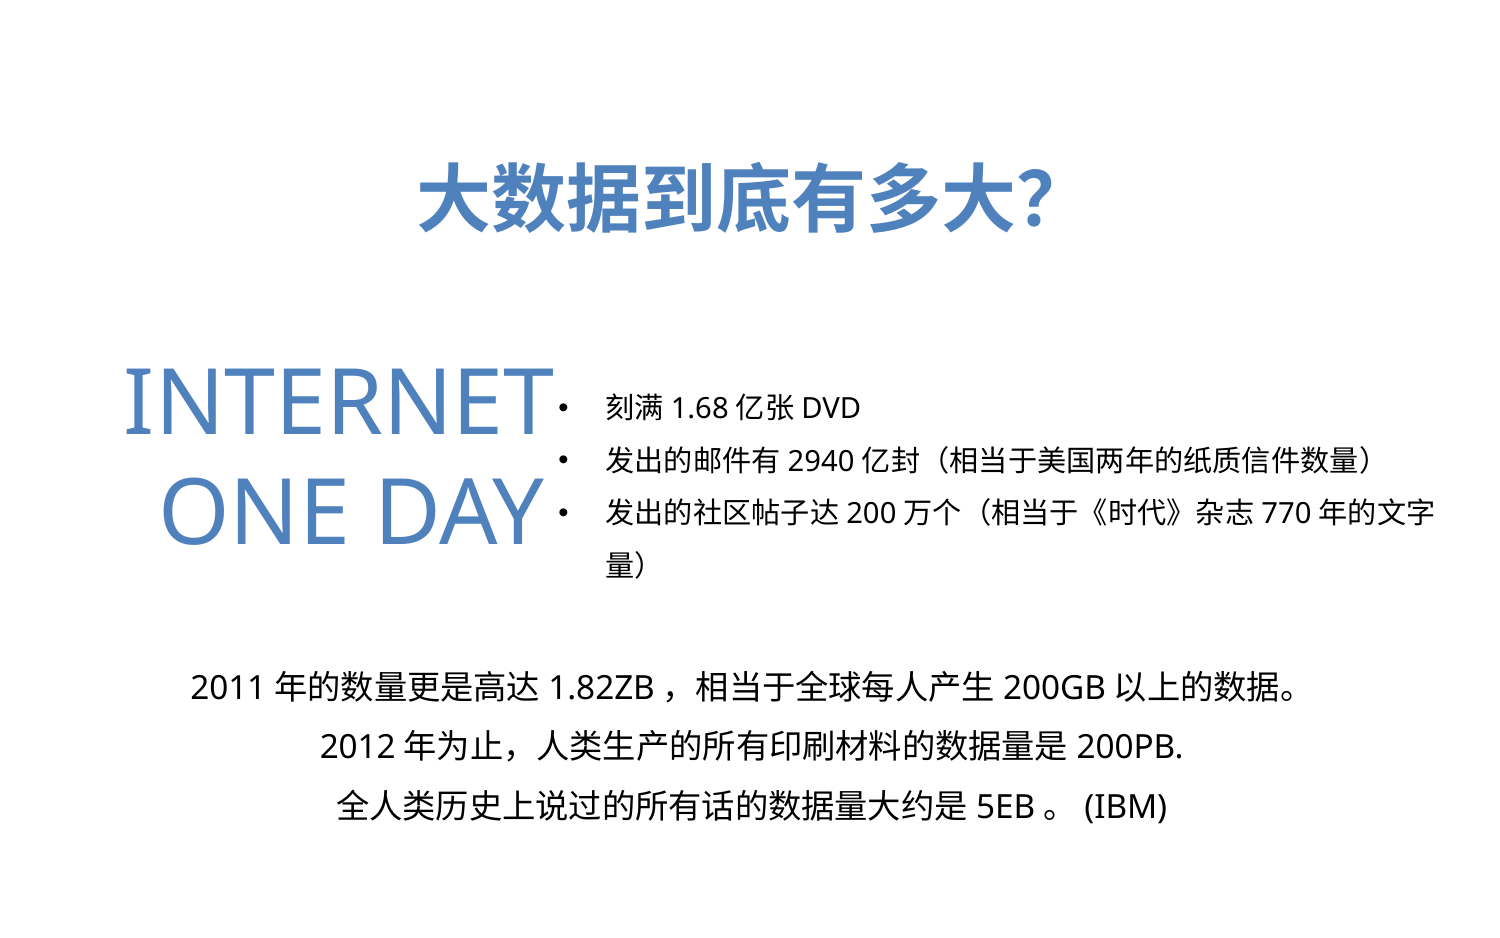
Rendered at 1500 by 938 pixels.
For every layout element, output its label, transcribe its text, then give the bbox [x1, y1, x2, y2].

text_box 2011年的数量更是高达1.82ZB，相当于全球每人产生200GB以上的数据。 2012年为止，人类生产的所有印刷材料的数据量是200PB. 全人类历史上说过的所有话的数据量大约是5EB。(IBM) [115, 638, 1389, 833]
text_box INTERNET ONE DAY [109, 335, 594, 571]
text_box 刻满1.68亿张DVD 发出的邮件有2940亿封（相当于美国两年的纸质信件数量） 发出的社区帖子达200万个（相当于《时代》杂志770年的文字量） [543, 364, 1474, 590]
text_box 大数据到底有多大？ [100, 143, 1407, 249]
